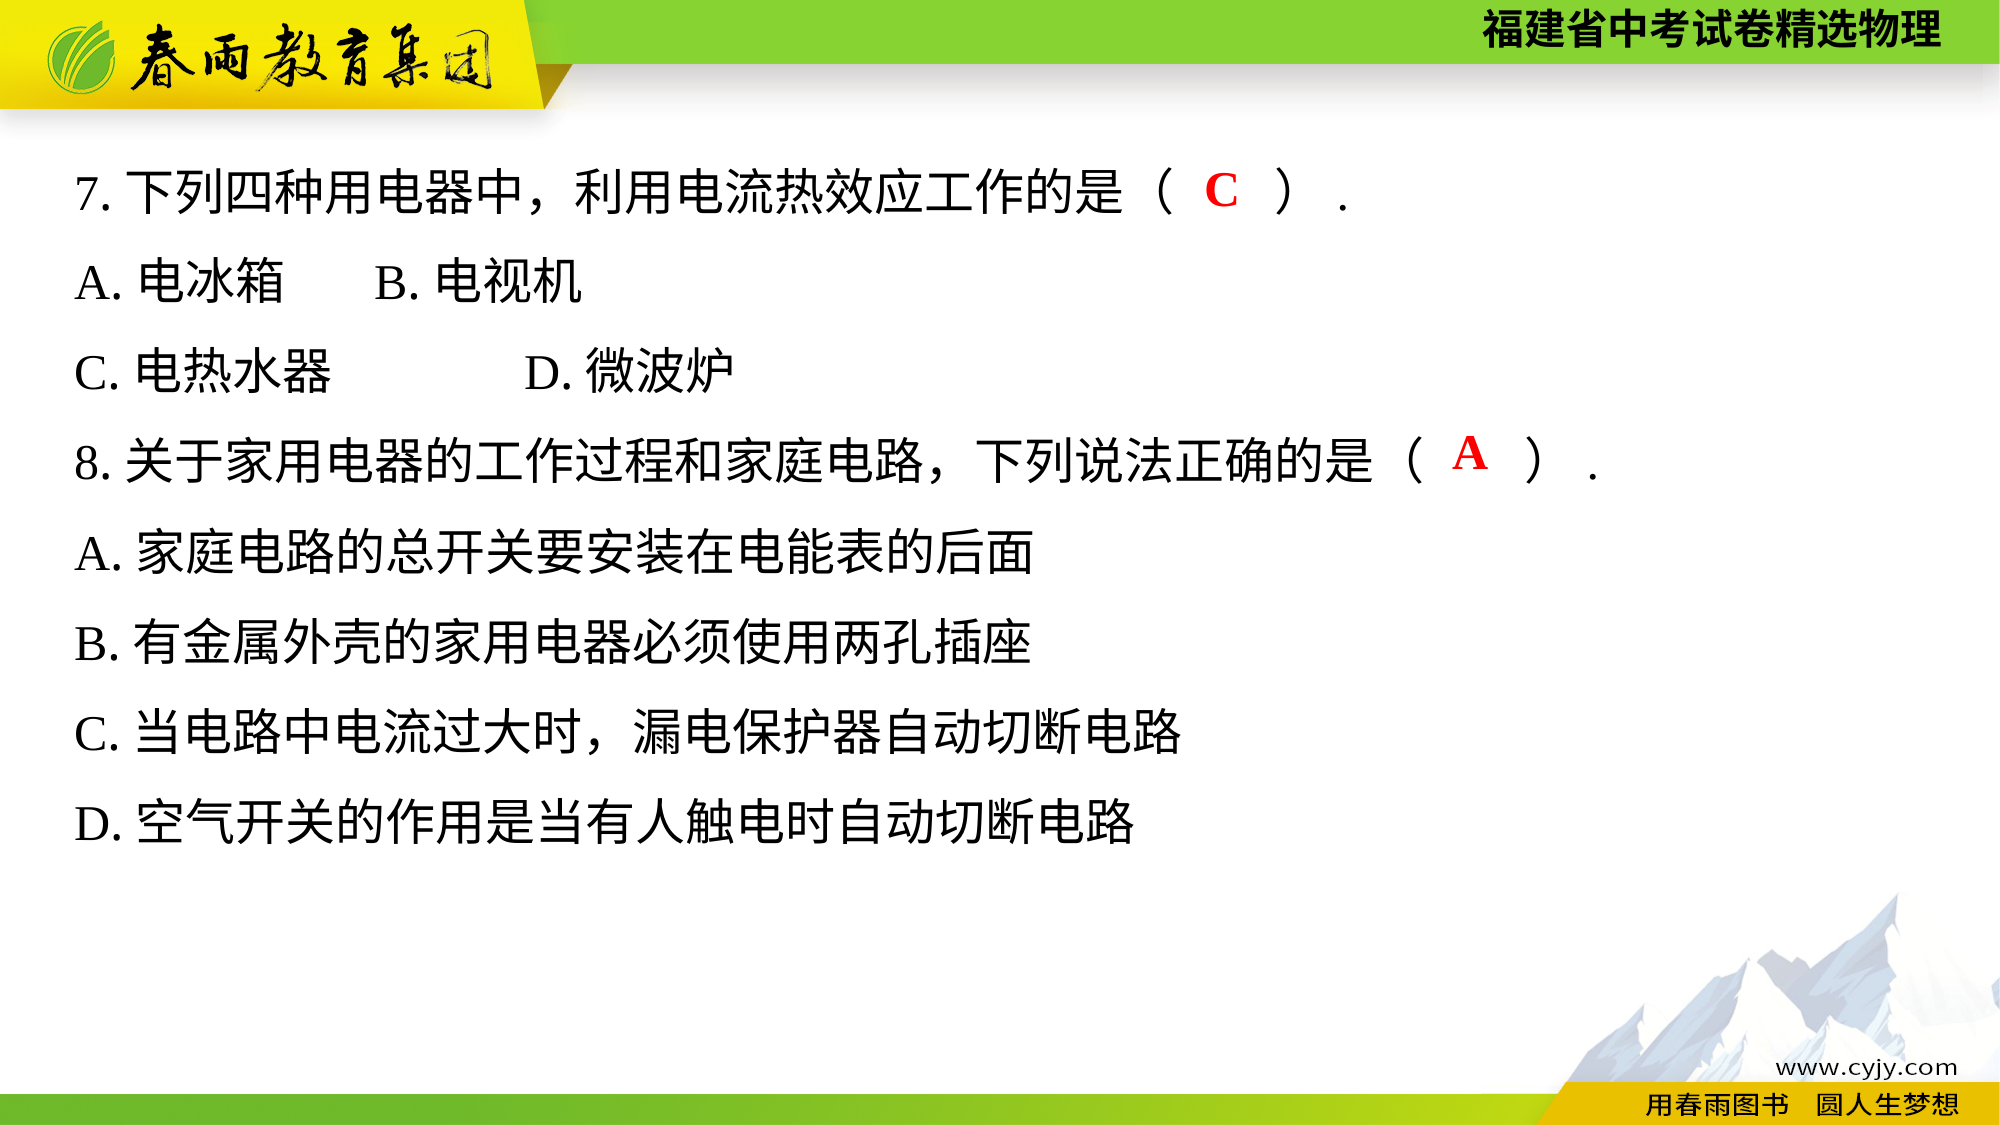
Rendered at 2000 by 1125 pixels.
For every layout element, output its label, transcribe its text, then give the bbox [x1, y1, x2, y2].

list 7.下列四种用电器中，利用电流热效应工作的是（ ）. A.电冰箱 B.电视机 C.电热水器 D.微波炉 8.关于家用电器的工作过程和家庭电路，下列说法正确的是（ ）. A.家庭电路的总开关要安装在电能表的后面 B.有金属外壳的家用电器必须使用两孔插座 C.当电路中电流过大时，漏电保护器自动切断电路 D.空气开关的作用是当有人触电时自动切断电路 [59, 122, 1944, 854]
text_box A [1437, 411, 1504, 487]
text_box C [1189, 148, 1256, 224]
picture [0, 0, 2000, 1125]
